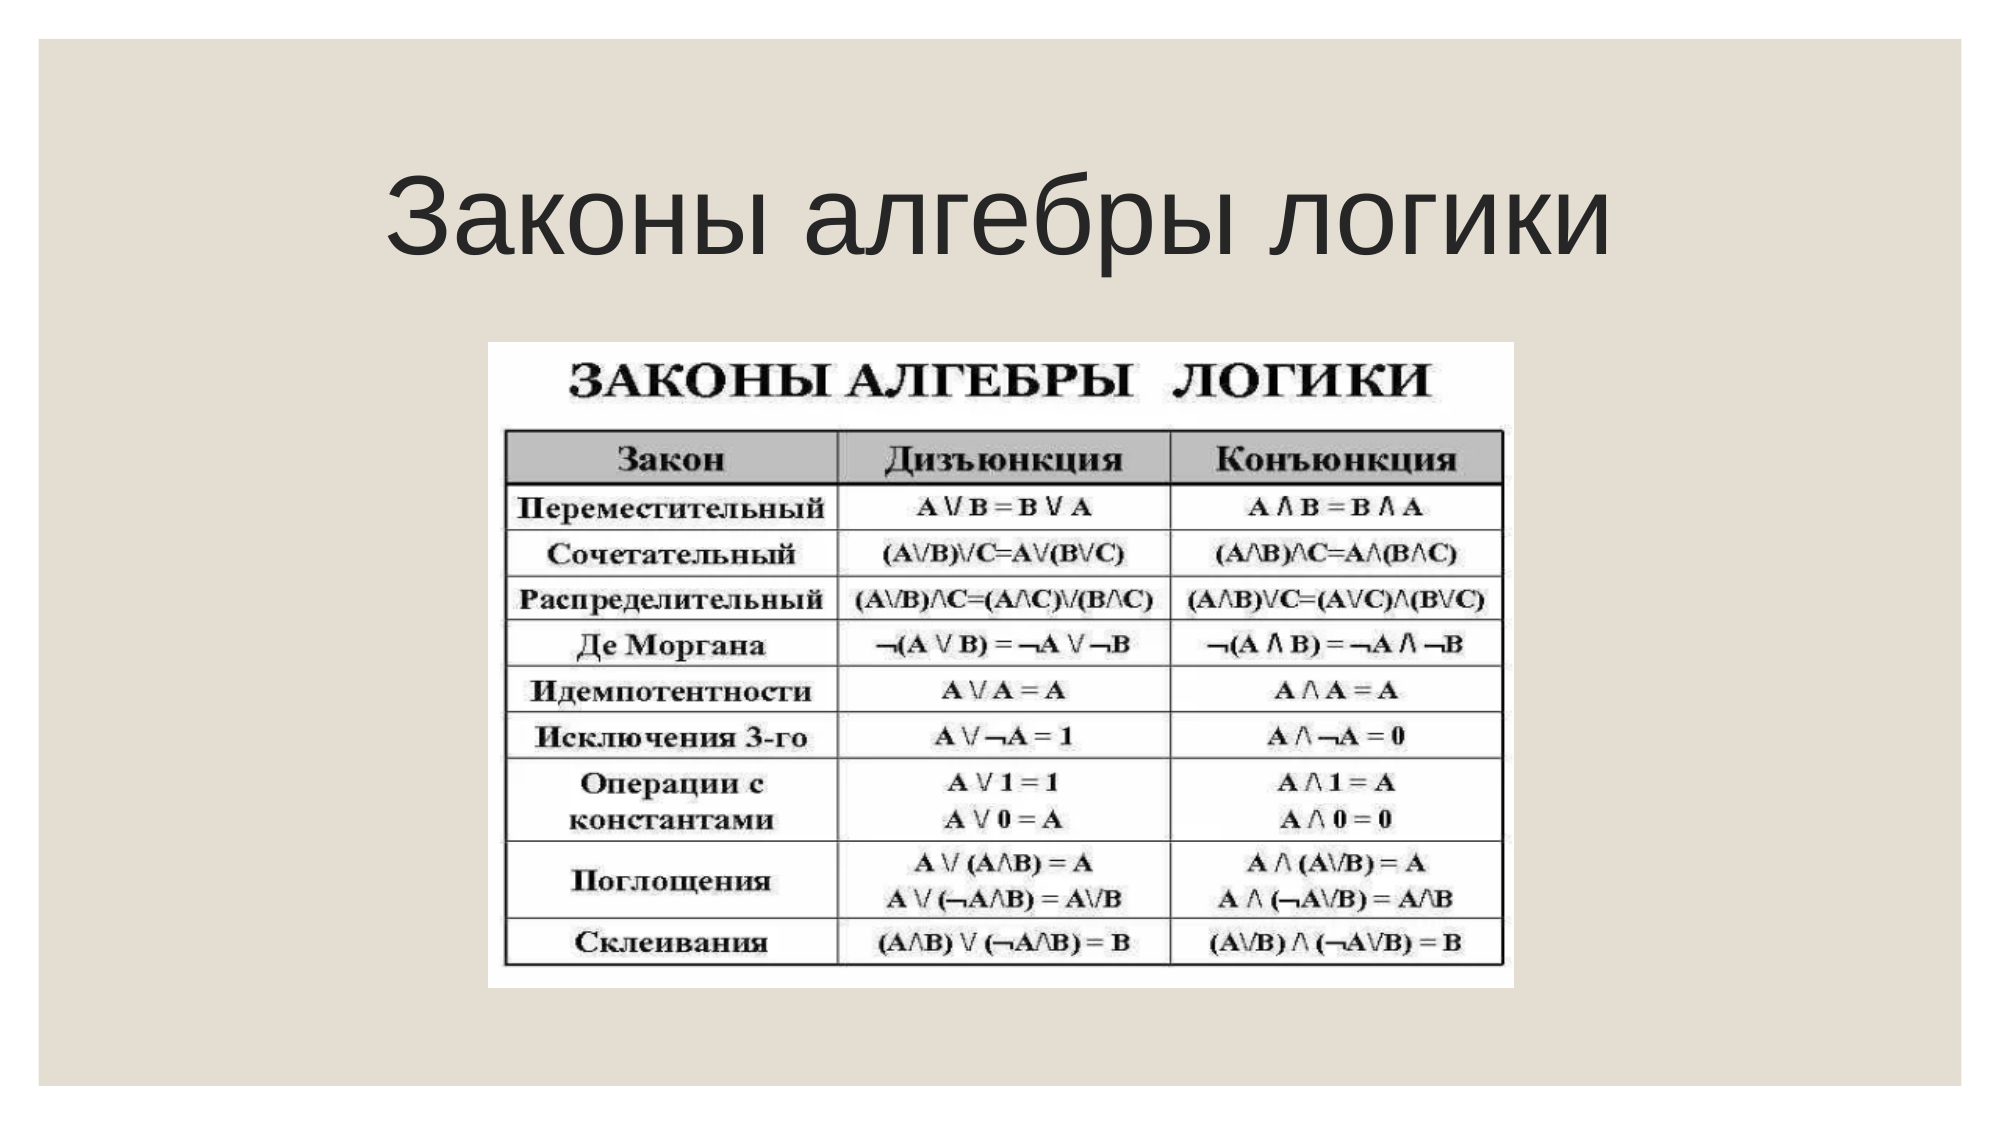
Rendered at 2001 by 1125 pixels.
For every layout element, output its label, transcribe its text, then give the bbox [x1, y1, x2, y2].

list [487, 342, 1514, 988]
title Законы алгебры логики [174, 105, 1826, 331]
